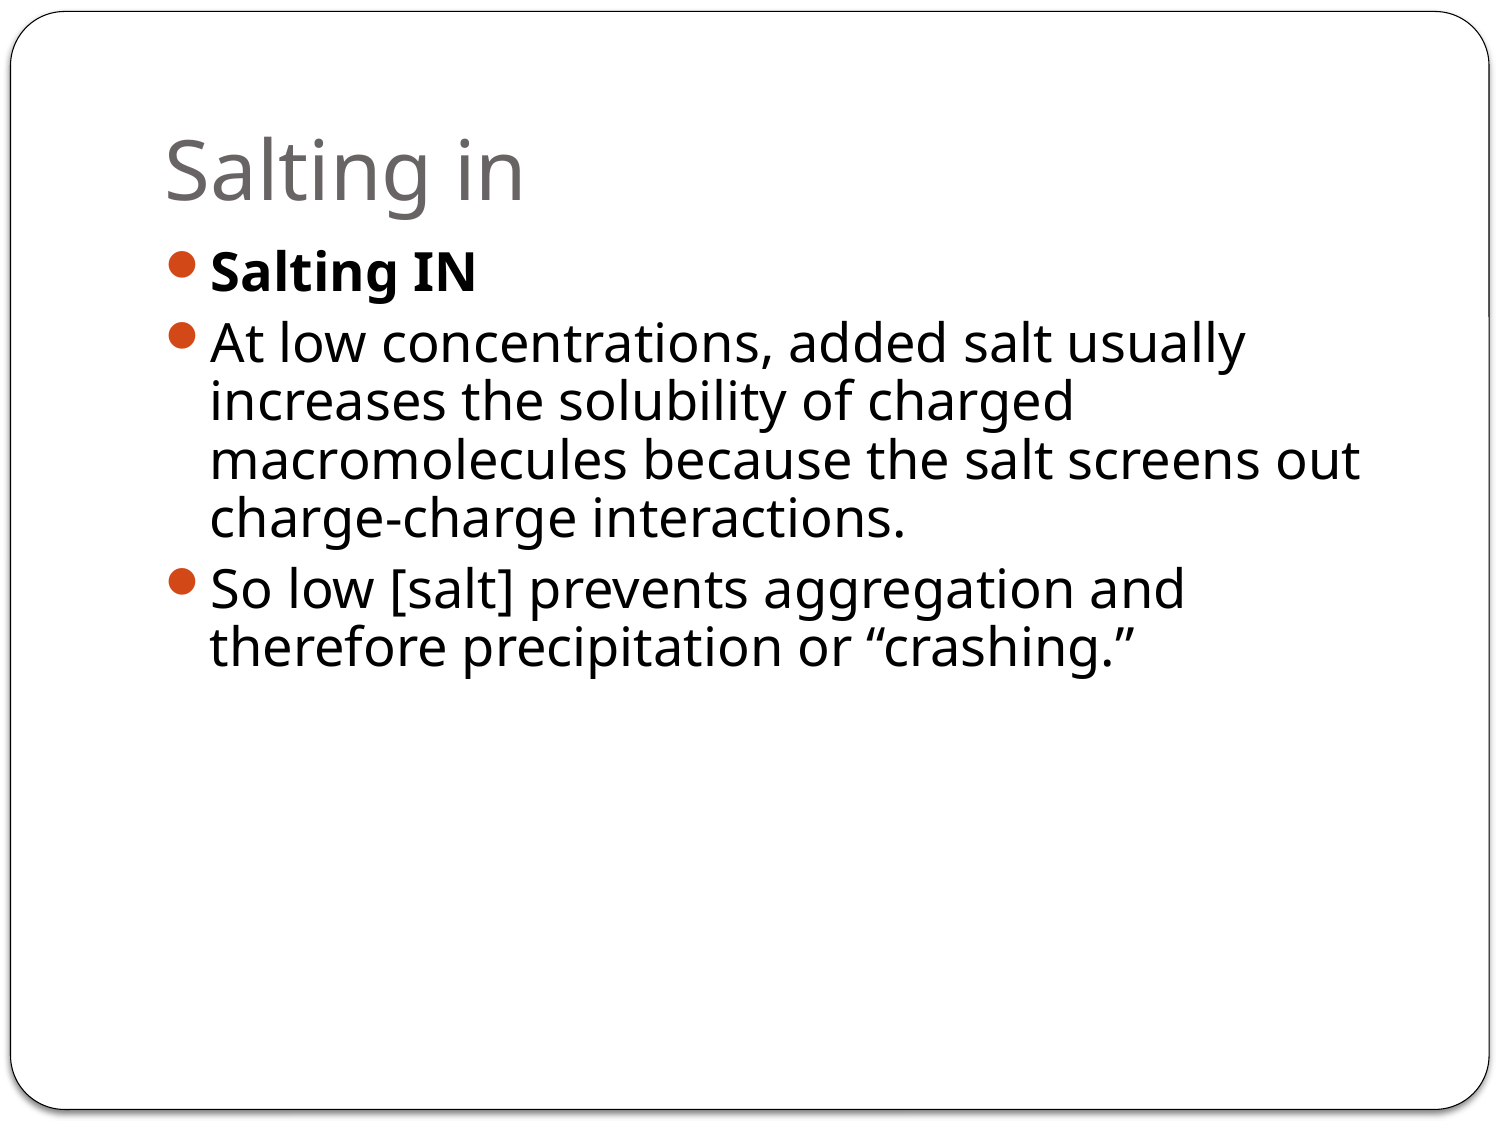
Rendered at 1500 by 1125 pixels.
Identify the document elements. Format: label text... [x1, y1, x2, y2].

list Salting IN At low concentrations, added salt usually increases the solubility of charged macromolecules because the salt screens out charge-charge interactions. So low [salt] prevents aggregation and therefore precipitation or “crashing.” [150, 237, 1425, 988]
title Salting in [150, 45, 1425, 233]
